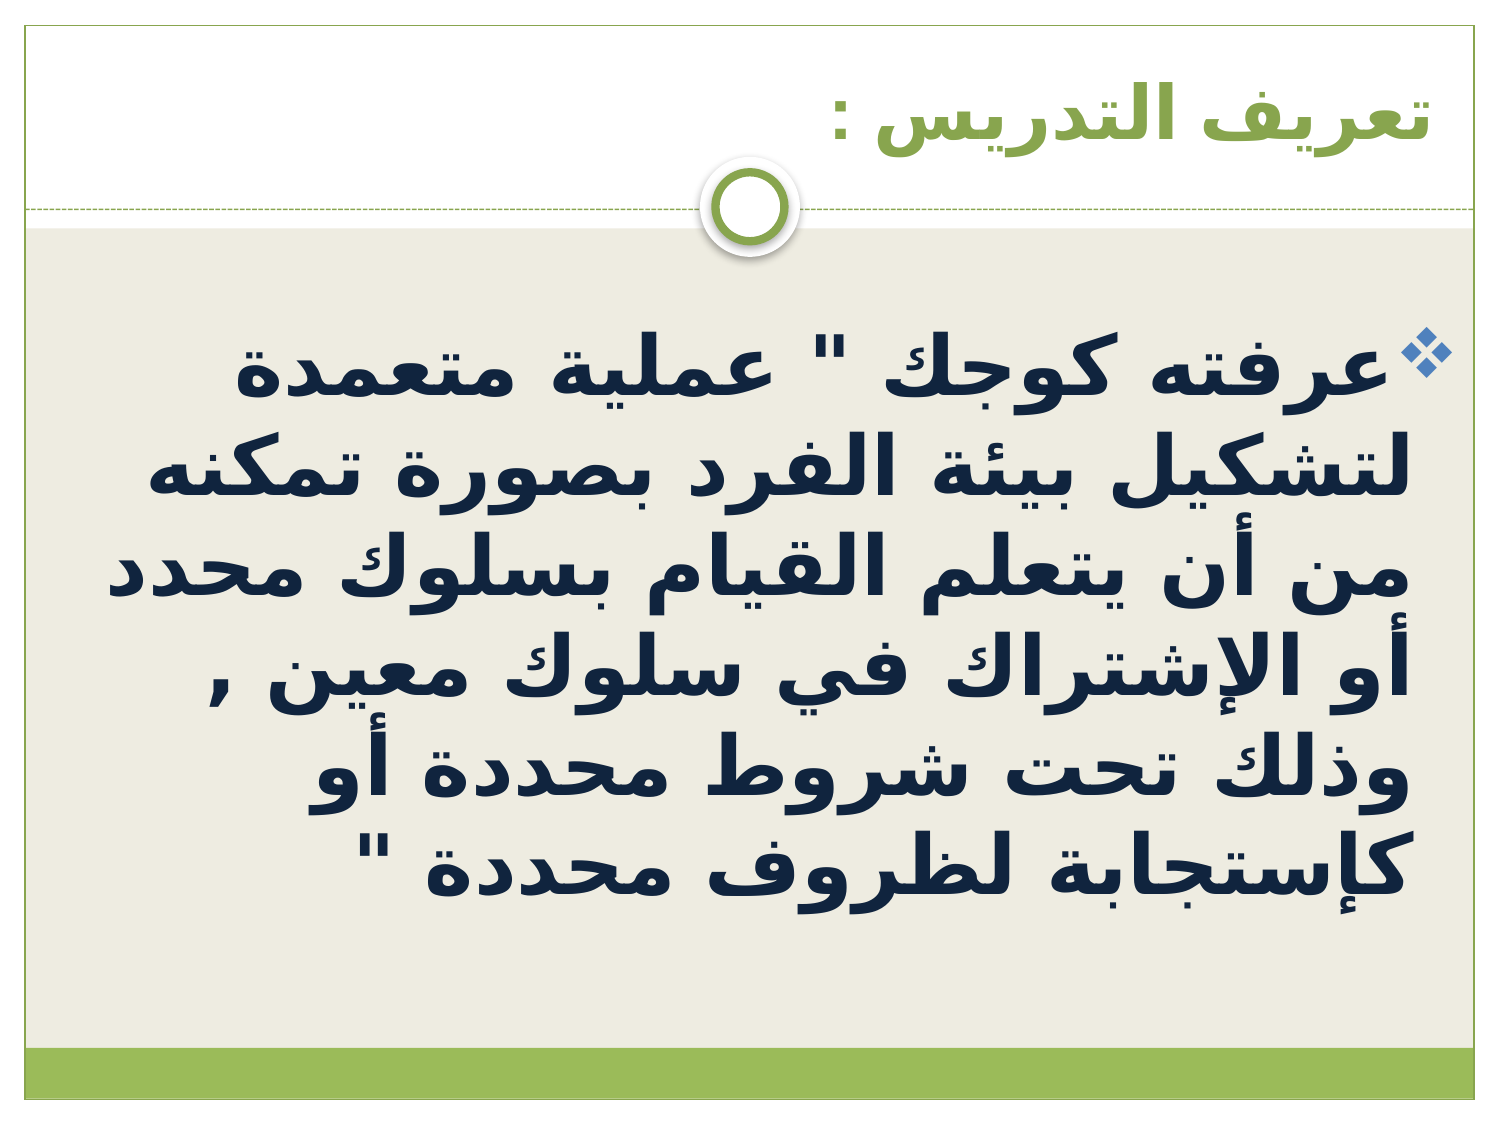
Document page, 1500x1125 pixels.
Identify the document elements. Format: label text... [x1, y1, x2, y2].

list عرفته كوجك " عملية متعمدة لتشكيل بيئة الفرد بصورة تمكنه من أن يتعلم القيام بسلوك محدد أو الإشتراك في سلوك معين , وذلك تحت شروط محددة أو كإستجابة لظروف محددة " [50, 304, 1475, 998]
title تعريف التدريس : [49, 37, 1450, 162]
